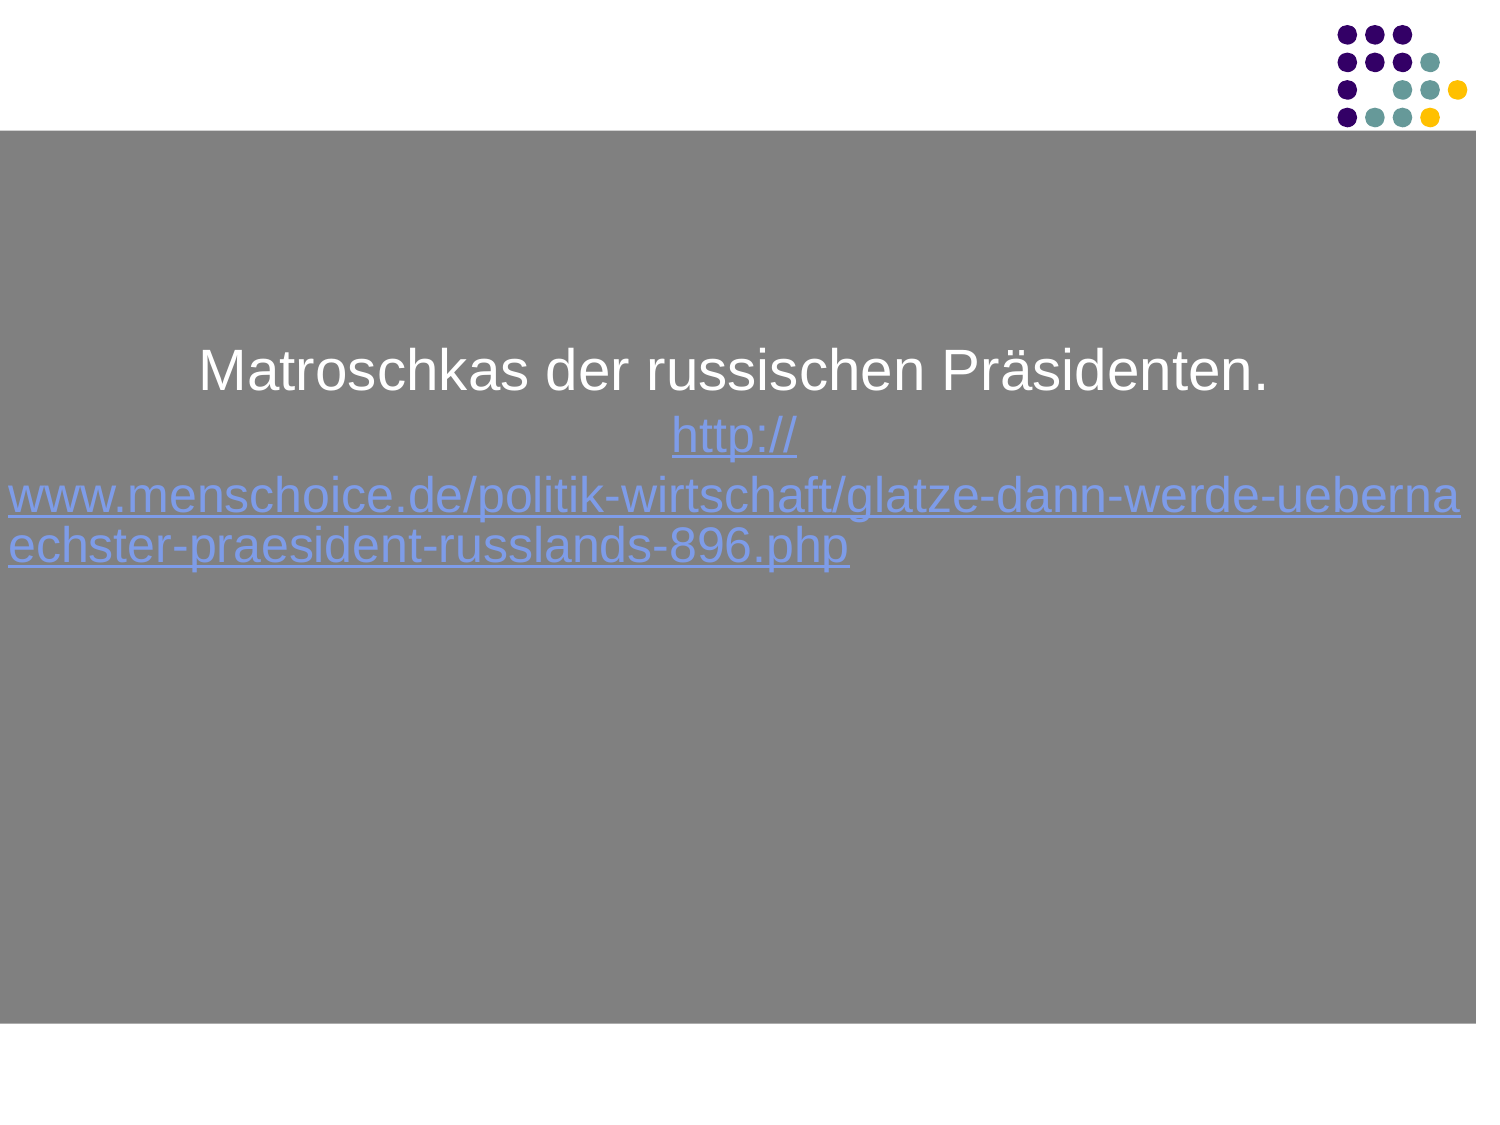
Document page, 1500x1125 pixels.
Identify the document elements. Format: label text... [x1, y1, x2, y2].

picture [29, 283, 1472, 929]
text_box Matroschkas der russischen Präsidenten. http://www.menschoice.de/politik-wirtschaft/glatze-dann-werde-uebernaechster-praesident-russlands-896.php [0, 130, 1476, 1024]
